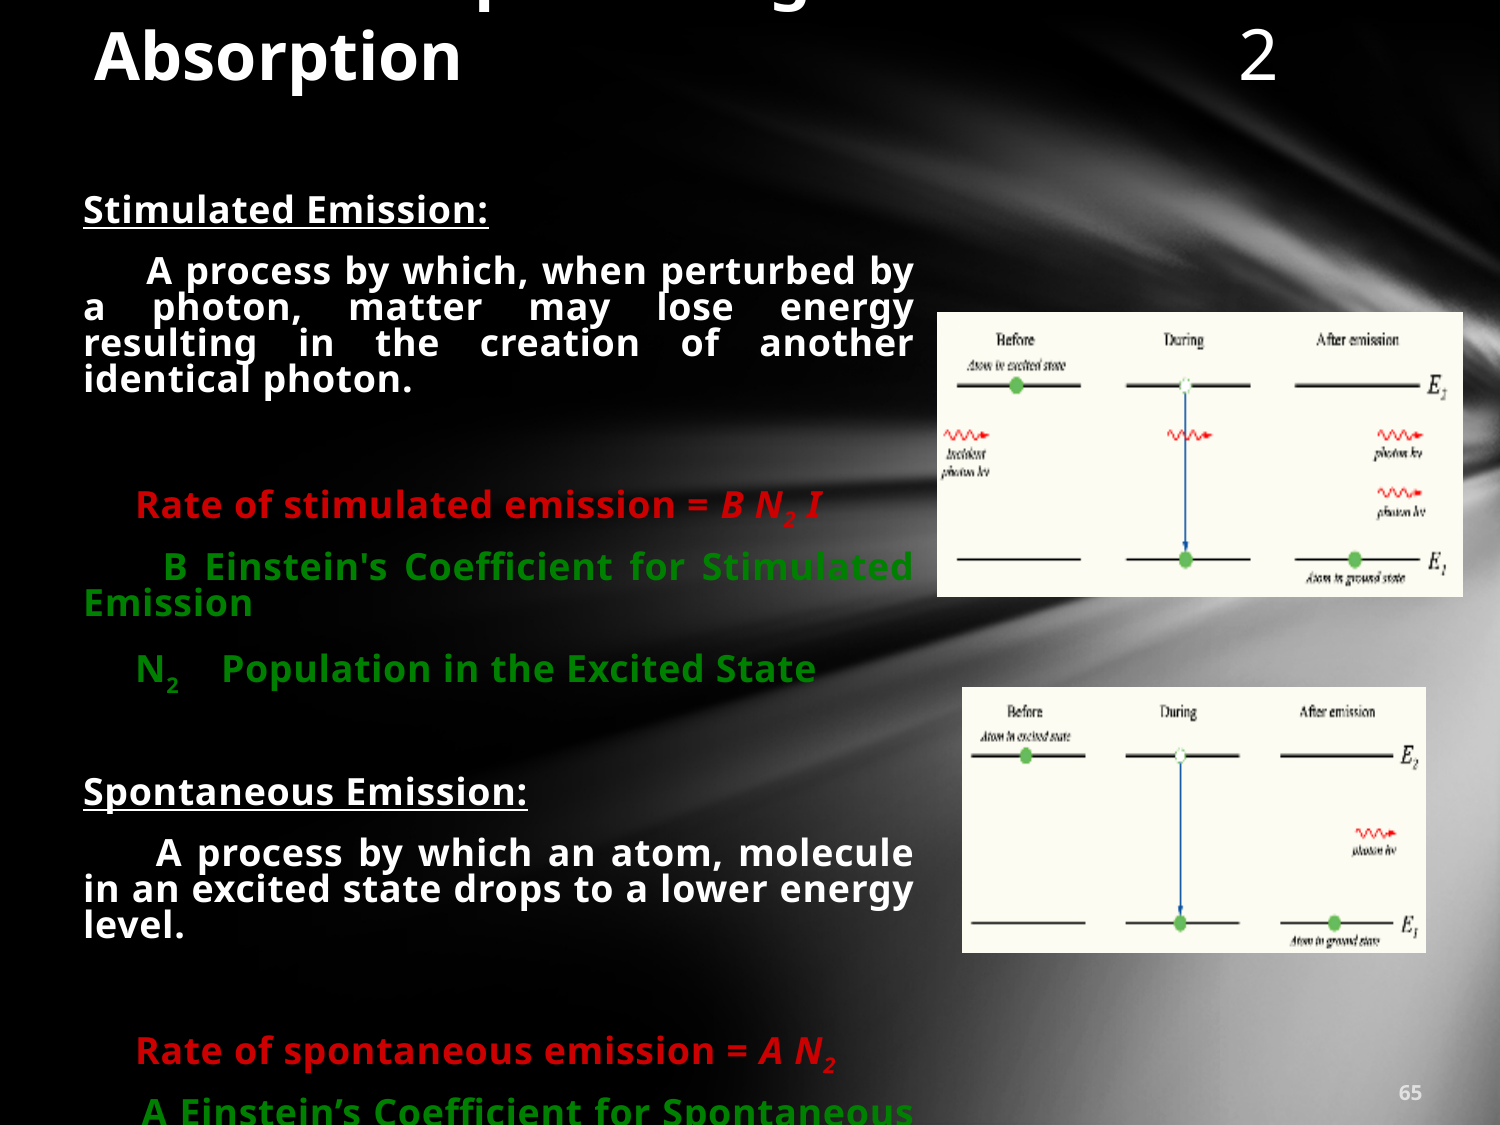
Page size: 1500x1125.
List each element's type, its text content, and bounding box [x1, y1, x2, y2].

title Basic Principles of Light Emission and Absorption 2 [79, 0, 1430, 188]
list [962, 687, 1426, 953]
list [937, 312, 1463, 597]
list Stimulated Emission: A process by which, when perturbed by a photon, matter may lose energy resulting in the creation of another identical photon. Rate of stimulated emission = B N2 I B Einstein's Coefficient for Stimulated Emission N2 Population in the Excited State Spontaneous Emission: A process by which an atom, molecule in an excited state drops to a lower energy level. Rate of spontaneous emission = A N2 A Einstein’s Coefficient for Spontaneous Emission [68, 187, 931, 930]
slide_number 65 [1293, 1073, 1438, 1115]
